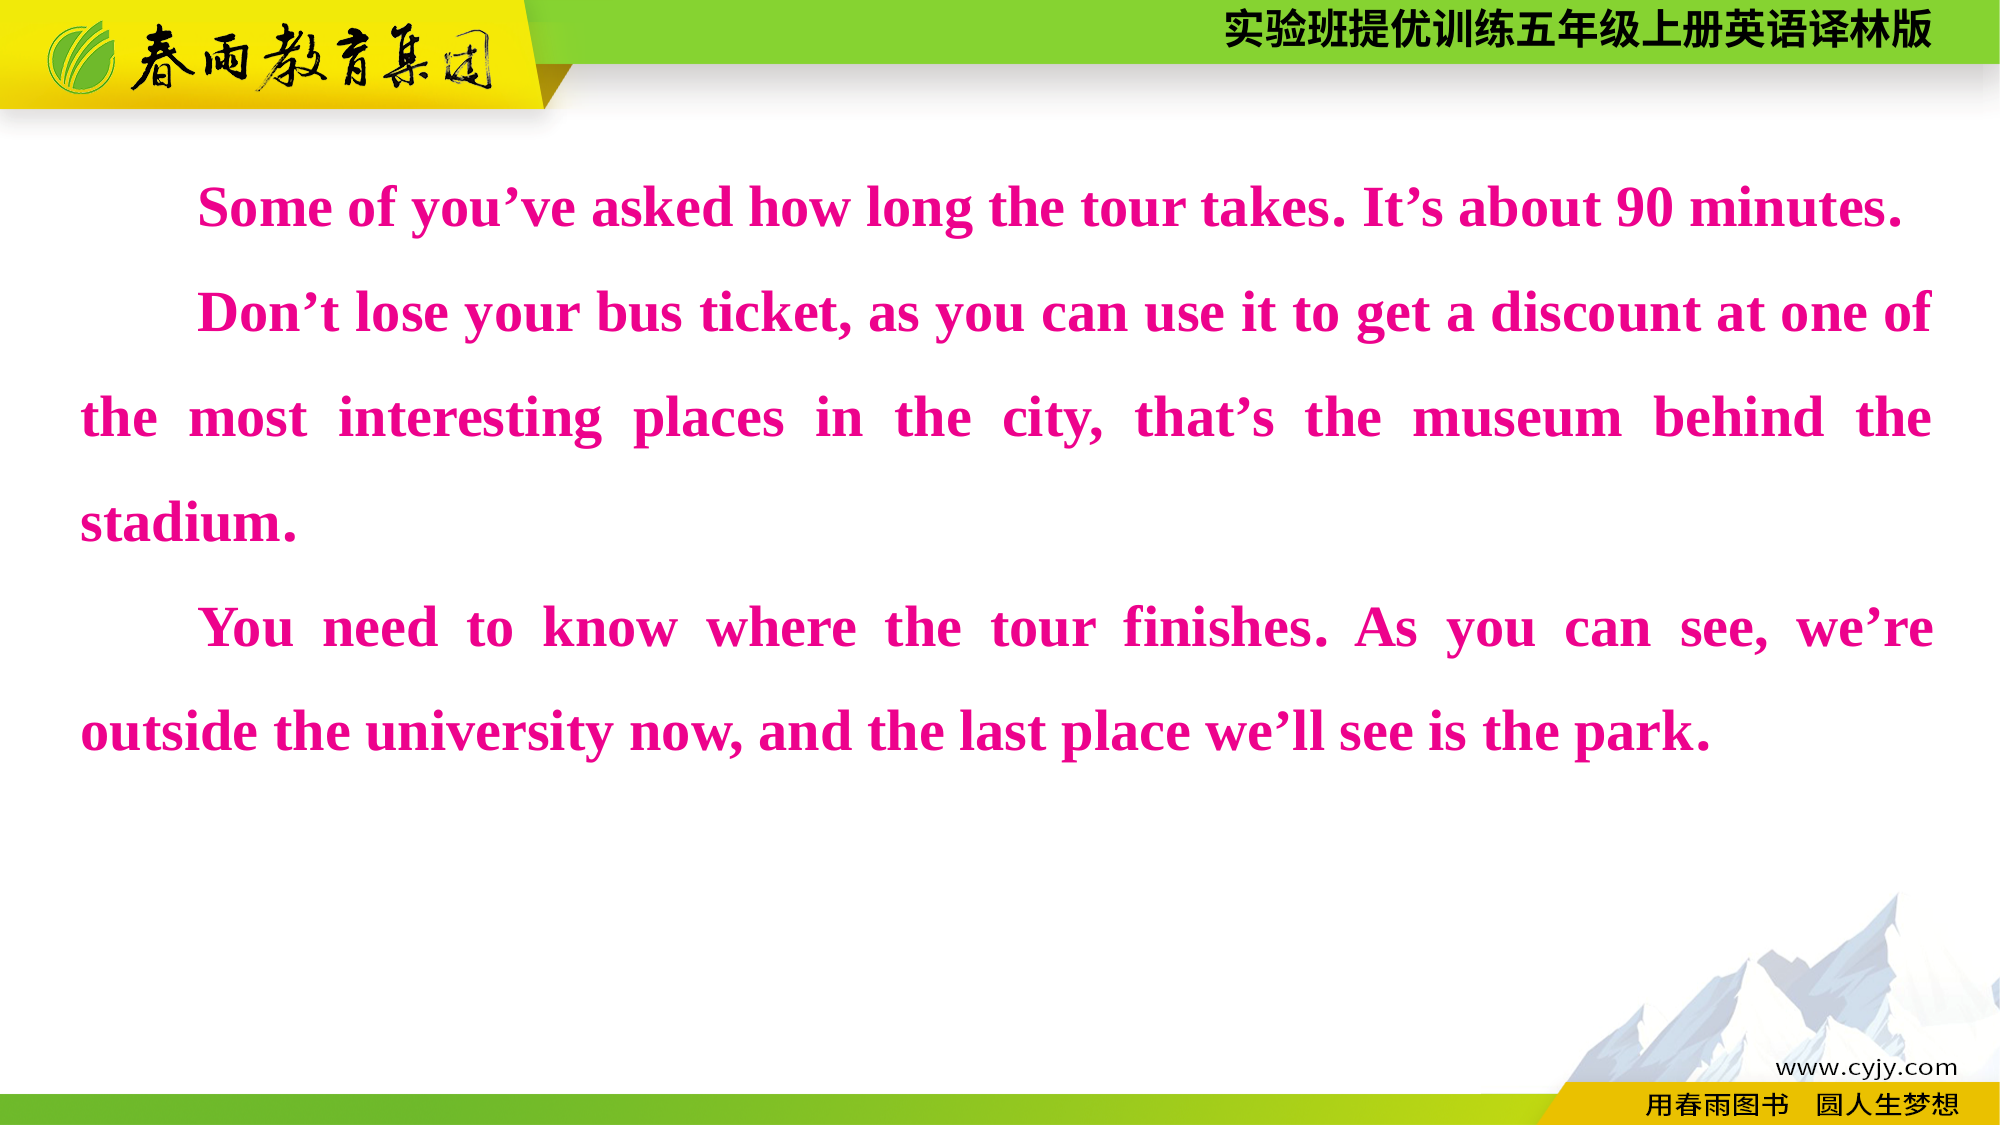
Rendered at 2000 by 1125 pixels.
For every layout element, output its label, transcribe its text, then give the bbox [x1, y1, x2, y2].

picture [0, 0, 2000, 1125]
text_box Some of you’ve asked how long the tour takes. It’s about 90 minutes. Don’t lose your bus ticket, as you can use it to get a discount at one of the most interesting places in the city, that’s the museum behind the stadium. You need to know where the tour finishes. As you can see, we’re outside the university now, and the last place we’ll see is the park. [65, 125, 1950, 770]
